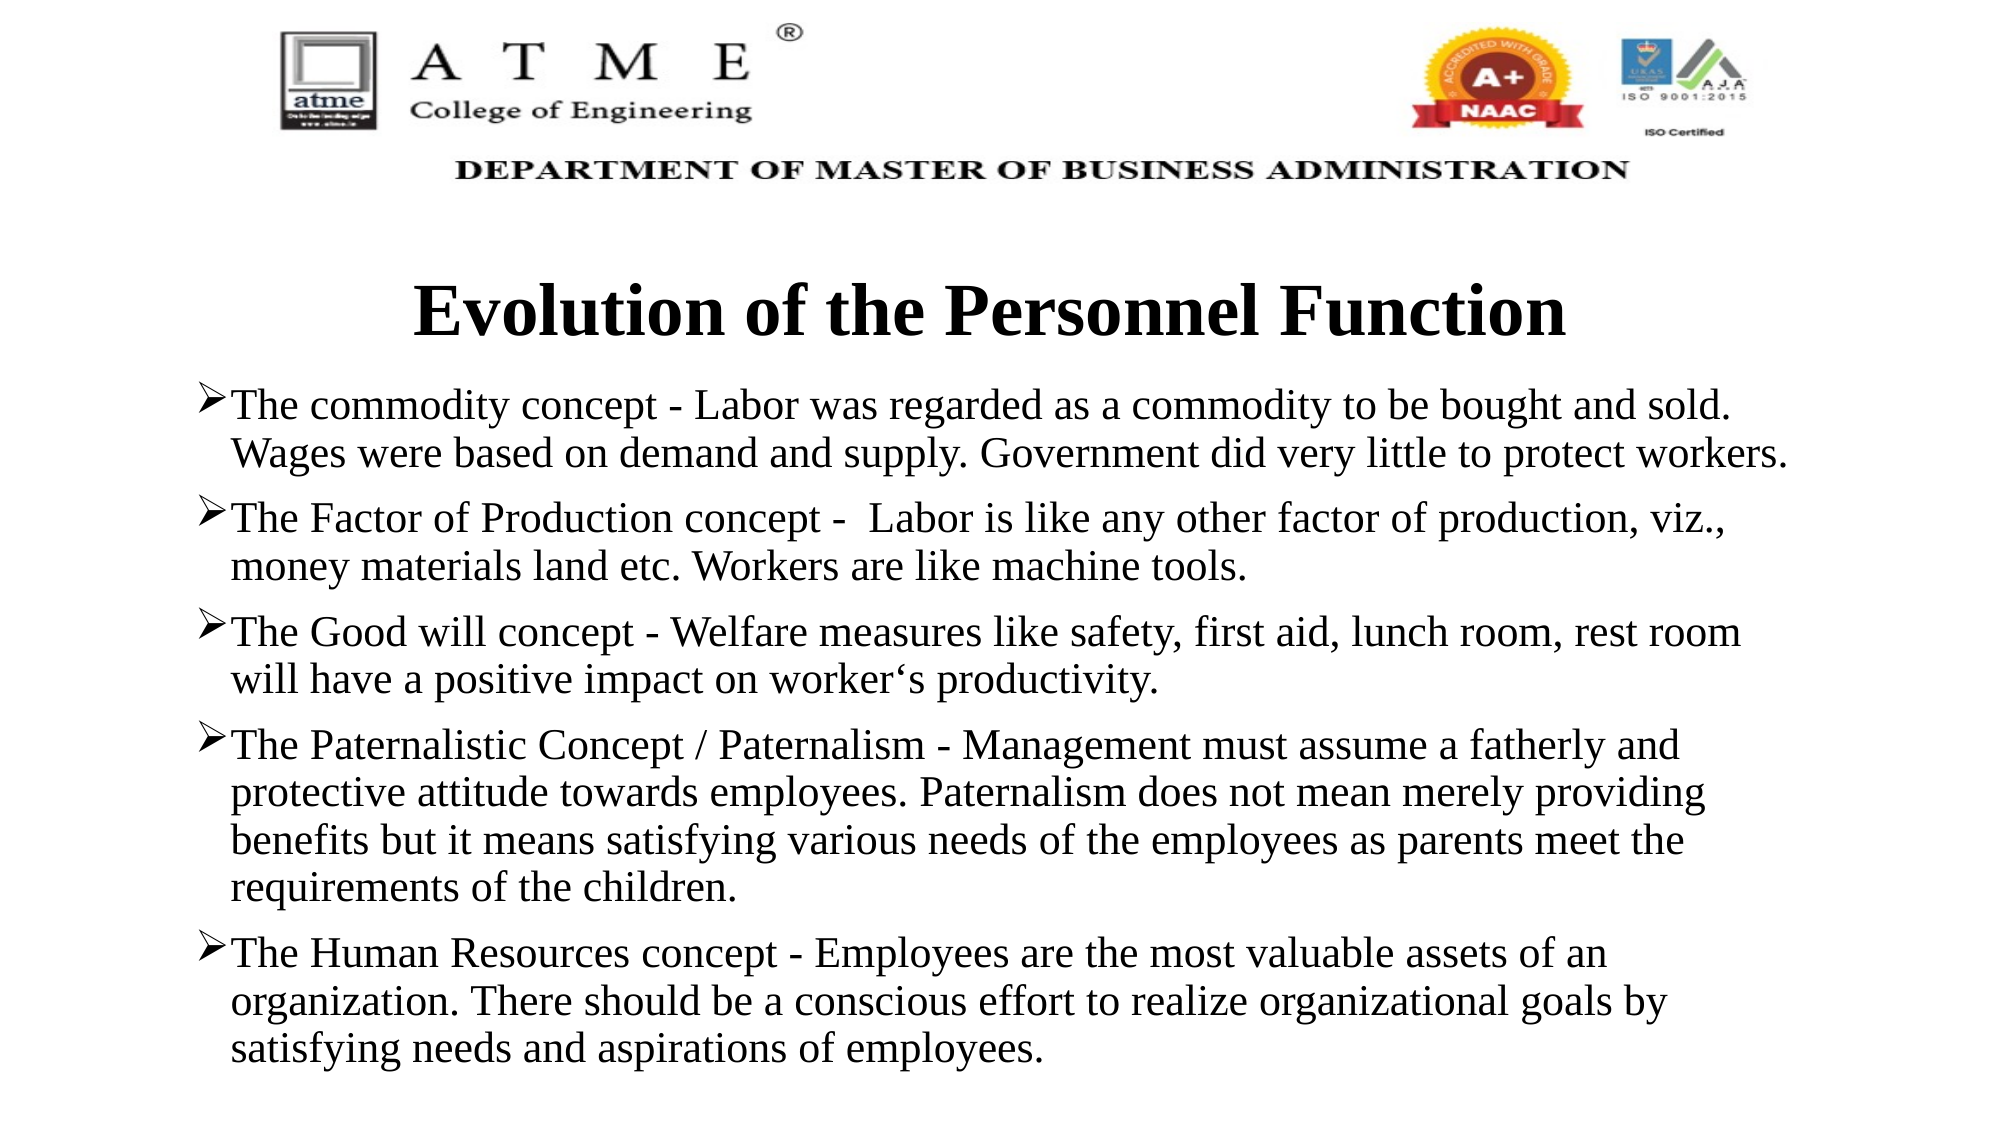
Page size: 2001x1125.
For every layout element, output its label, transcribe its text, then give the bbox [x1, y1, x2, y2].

picture [272, 22, 1802, 59]
list The commodity concept - Labor was regarded as a commodity to be bought and sold. Wages were based on demand and supply. Government did very little to protect workers. The Factor of Production concept - Labor is like any other factor of production, viz., money materials land etc. Workers are like machine tools. The Good will concept - Welfare measures like safety, first aid, lunch room, rest room will have a positive impact on worker‘s productivity. The Paternalistic Concept / Paternalism - Management must assume a fatherly and protective attitude towards employees. Paternalism does not mean merely providing benefits but it means satisfying various needs of the employees as parents meet the requirements of the children. The Human Resources concept - Employees are the most valuable assets of an organization. There should be a conscious effort to realize organizational goals by satisfying needs and aspirations of employees. [180, 374, 1830, 1094]
title Evolution of the Personnel Function [137, 59, 1863, 563]
